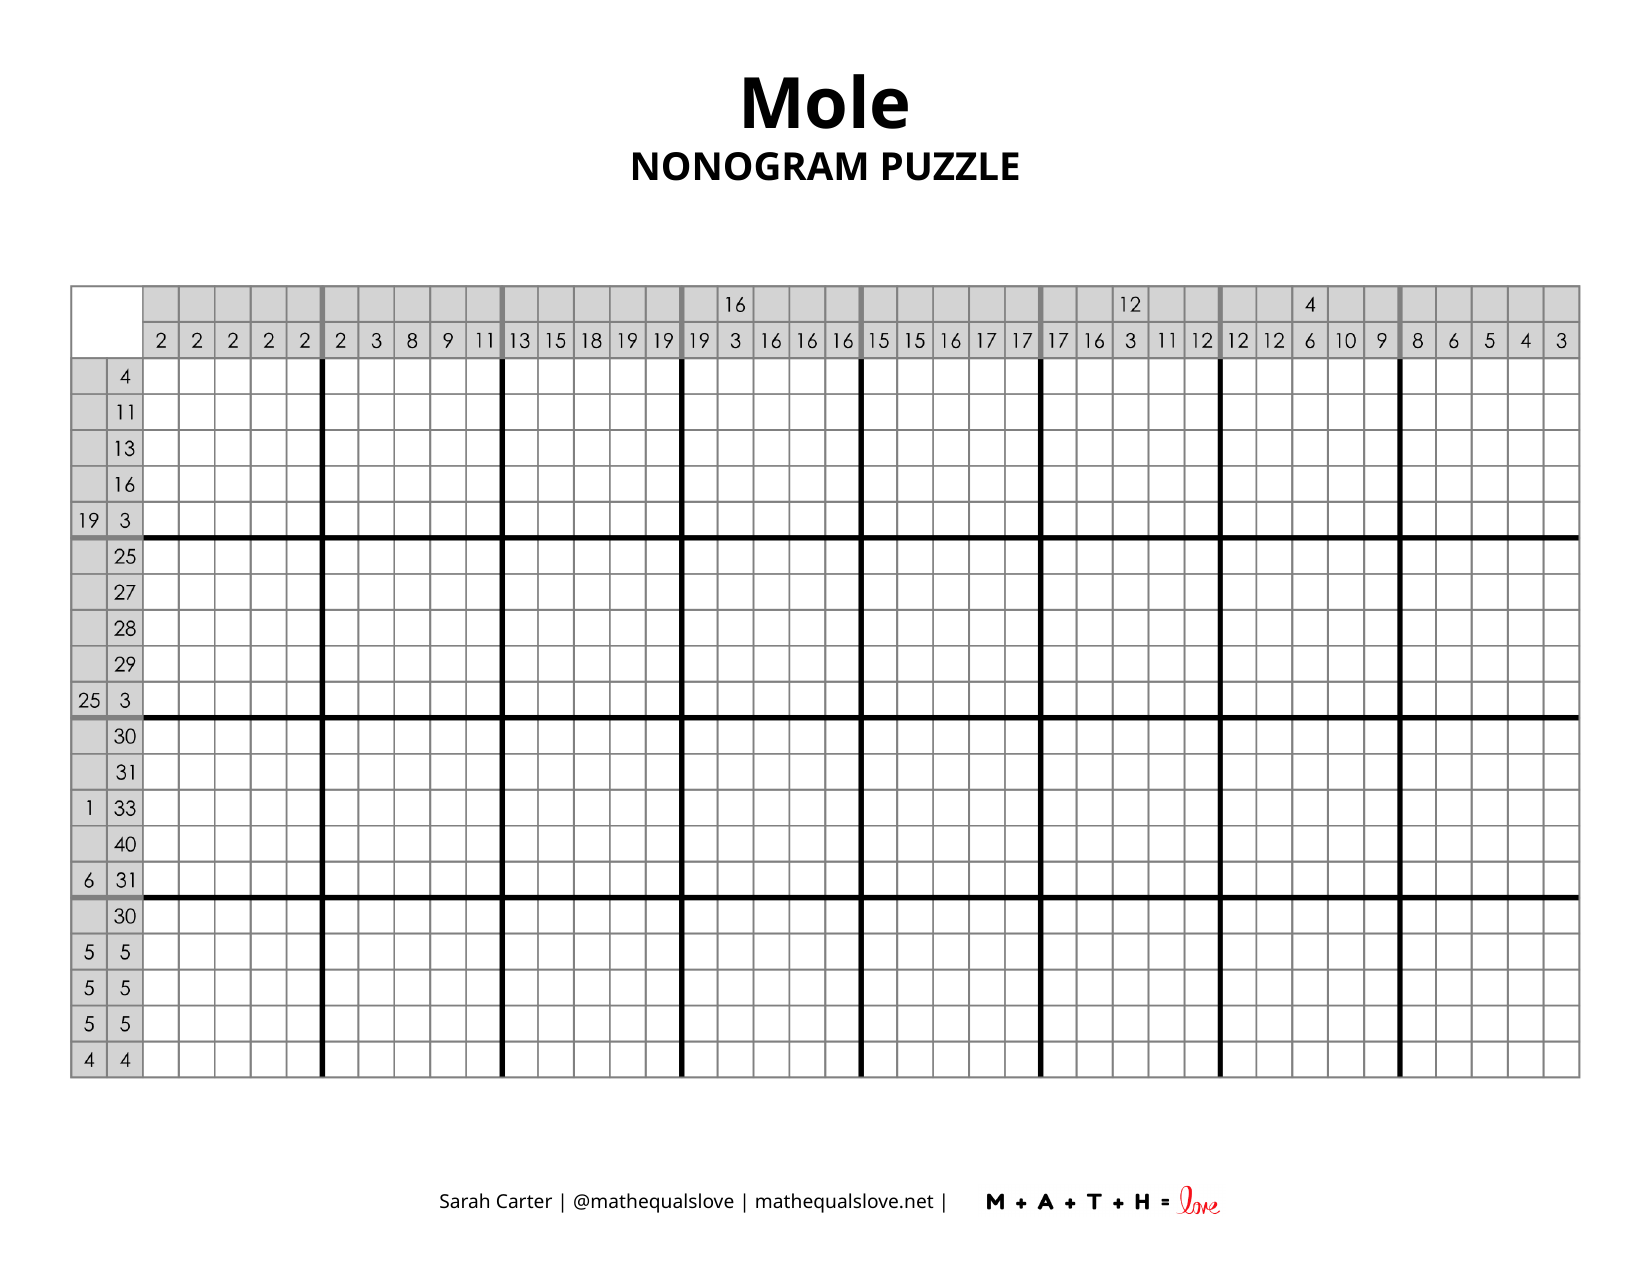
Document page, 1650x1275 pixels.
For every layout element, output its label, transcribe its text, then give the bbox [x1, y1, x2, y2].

text_box NONOGRAM PUZZLE [578, 134, 1072, 196]
picture [978, 1183, 1226, 1218]
text_box Sarah Carter | @mathequalslove | mathequalslove.net | [424, 1182, 1259, 1220]
picture [68, 284, 1582, 1079]
text_box Mole [408, 57, 1242, 143]
